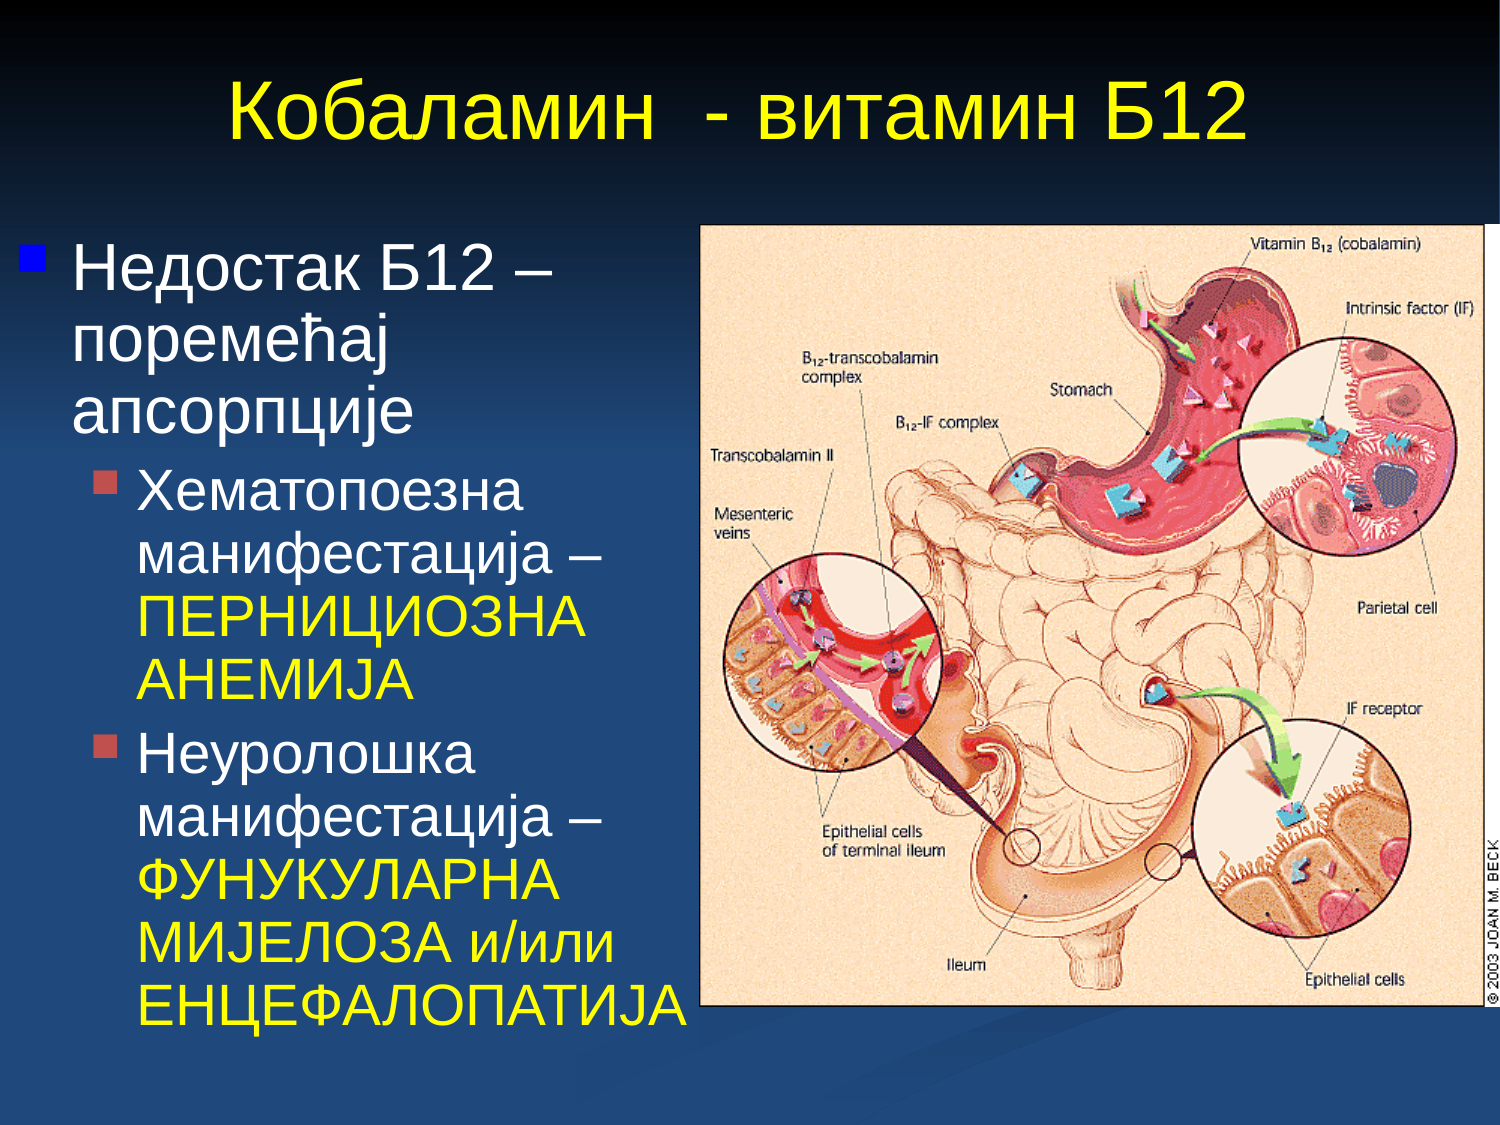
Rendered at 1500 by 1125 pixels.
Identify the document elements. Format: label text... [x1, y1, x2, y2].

text_box Кобаламин - витамин Б12 [0, 50, 1500, 163]
list Недостак Б12 – поремећај апсорпције Хематопоезна манифестација – ПЕРНИЦИОЗНА АНЕМИЈА Неуролошка манифестација – ФУНУКУЛАРНА МИЈЕЛОЗА и/или ЕНЦЕФАЛОПАТИЈА [0, 224, 750, 1063]
picture [699, 224, 1500, 1008]
